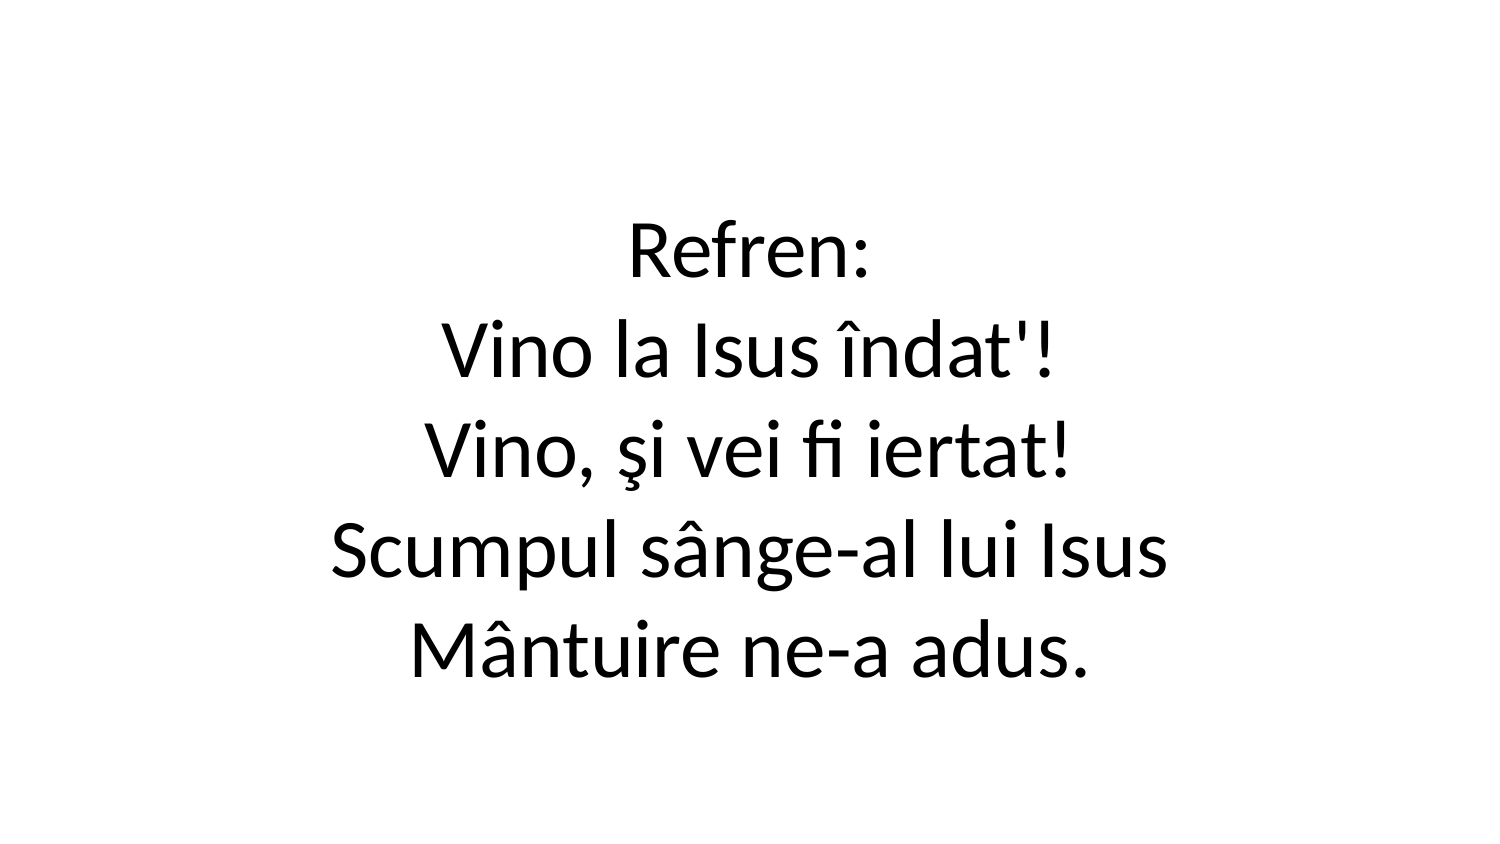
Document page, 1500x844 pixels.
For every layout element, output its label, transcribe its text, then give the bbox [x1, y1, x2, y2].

text_box Refren: Vino la Isus îndat'! Vino, şi vei fi iertat! Scumpul sânge-al lui Isus Mântuire ne-a adus. [315, 142, 1185, 702]
